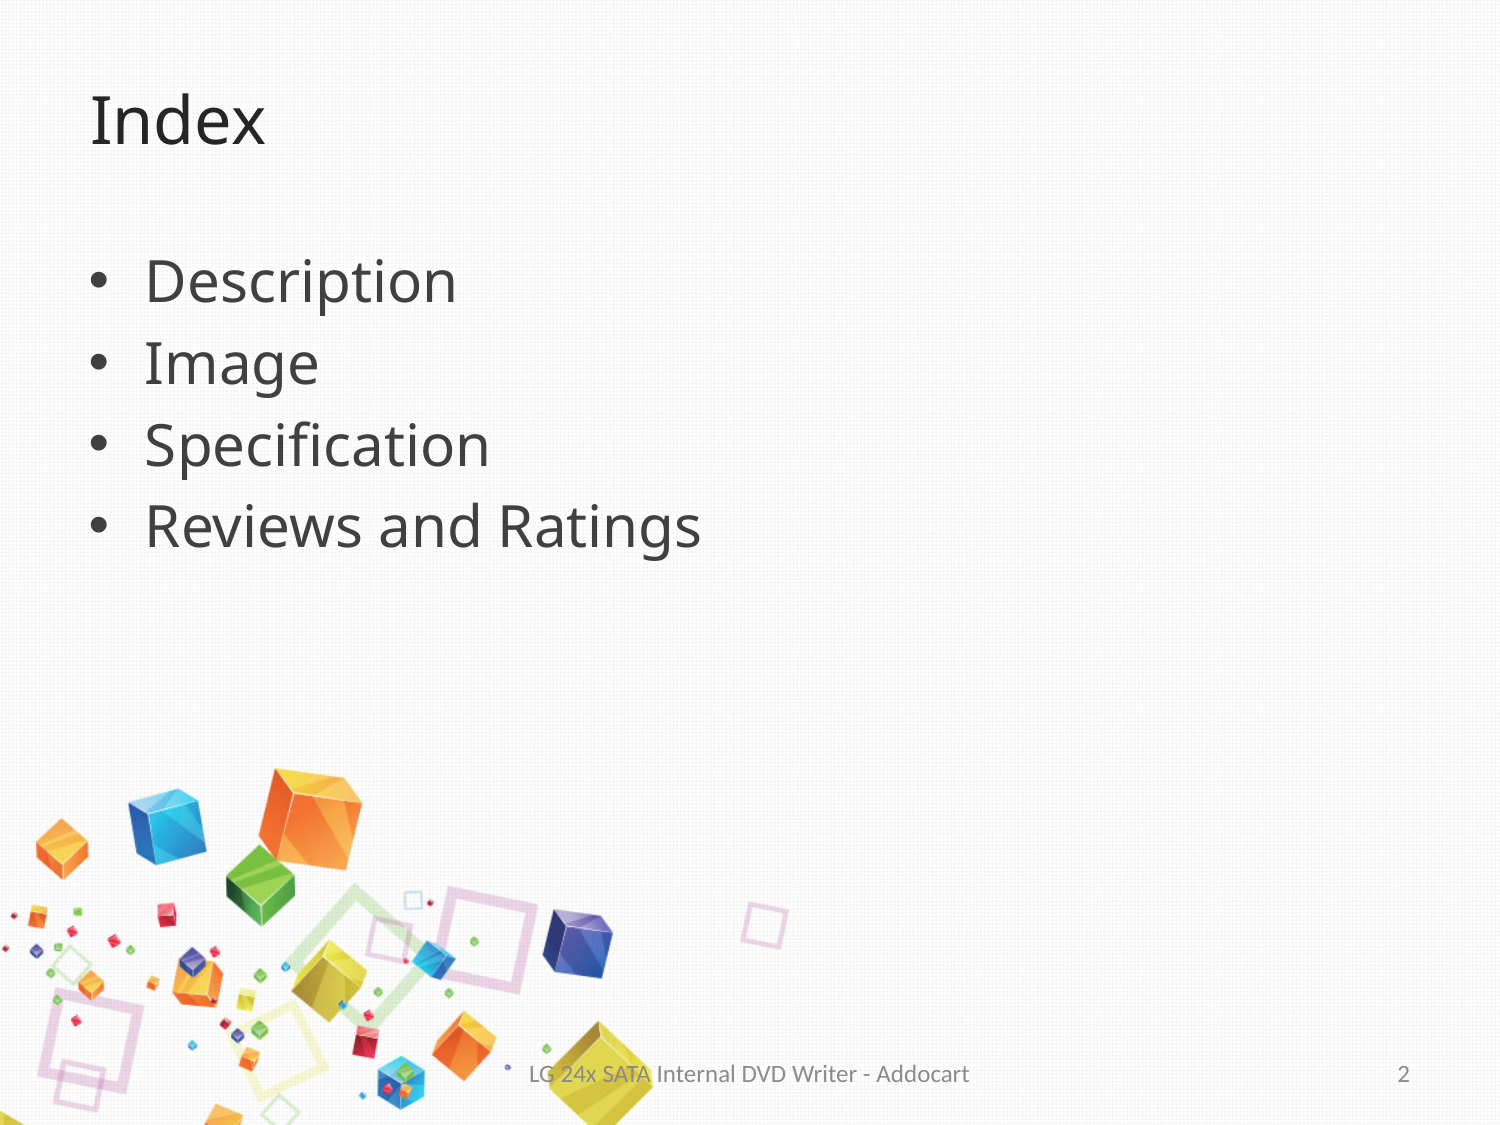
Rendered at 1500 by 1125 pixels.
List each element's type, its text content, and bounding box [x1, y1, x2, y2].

footer LG 24x SATA Internal DVD Writer - Addocart [512, 1042, 988, 1103]
picture [0, 0, 1500, 1125]
title Index [75, 24, 1425, 212]
slide_number 2 [1074, 1042, 1425, 1103]
list Description Image Specification Reviews and Ratings [73, 236, 1424, 980]
